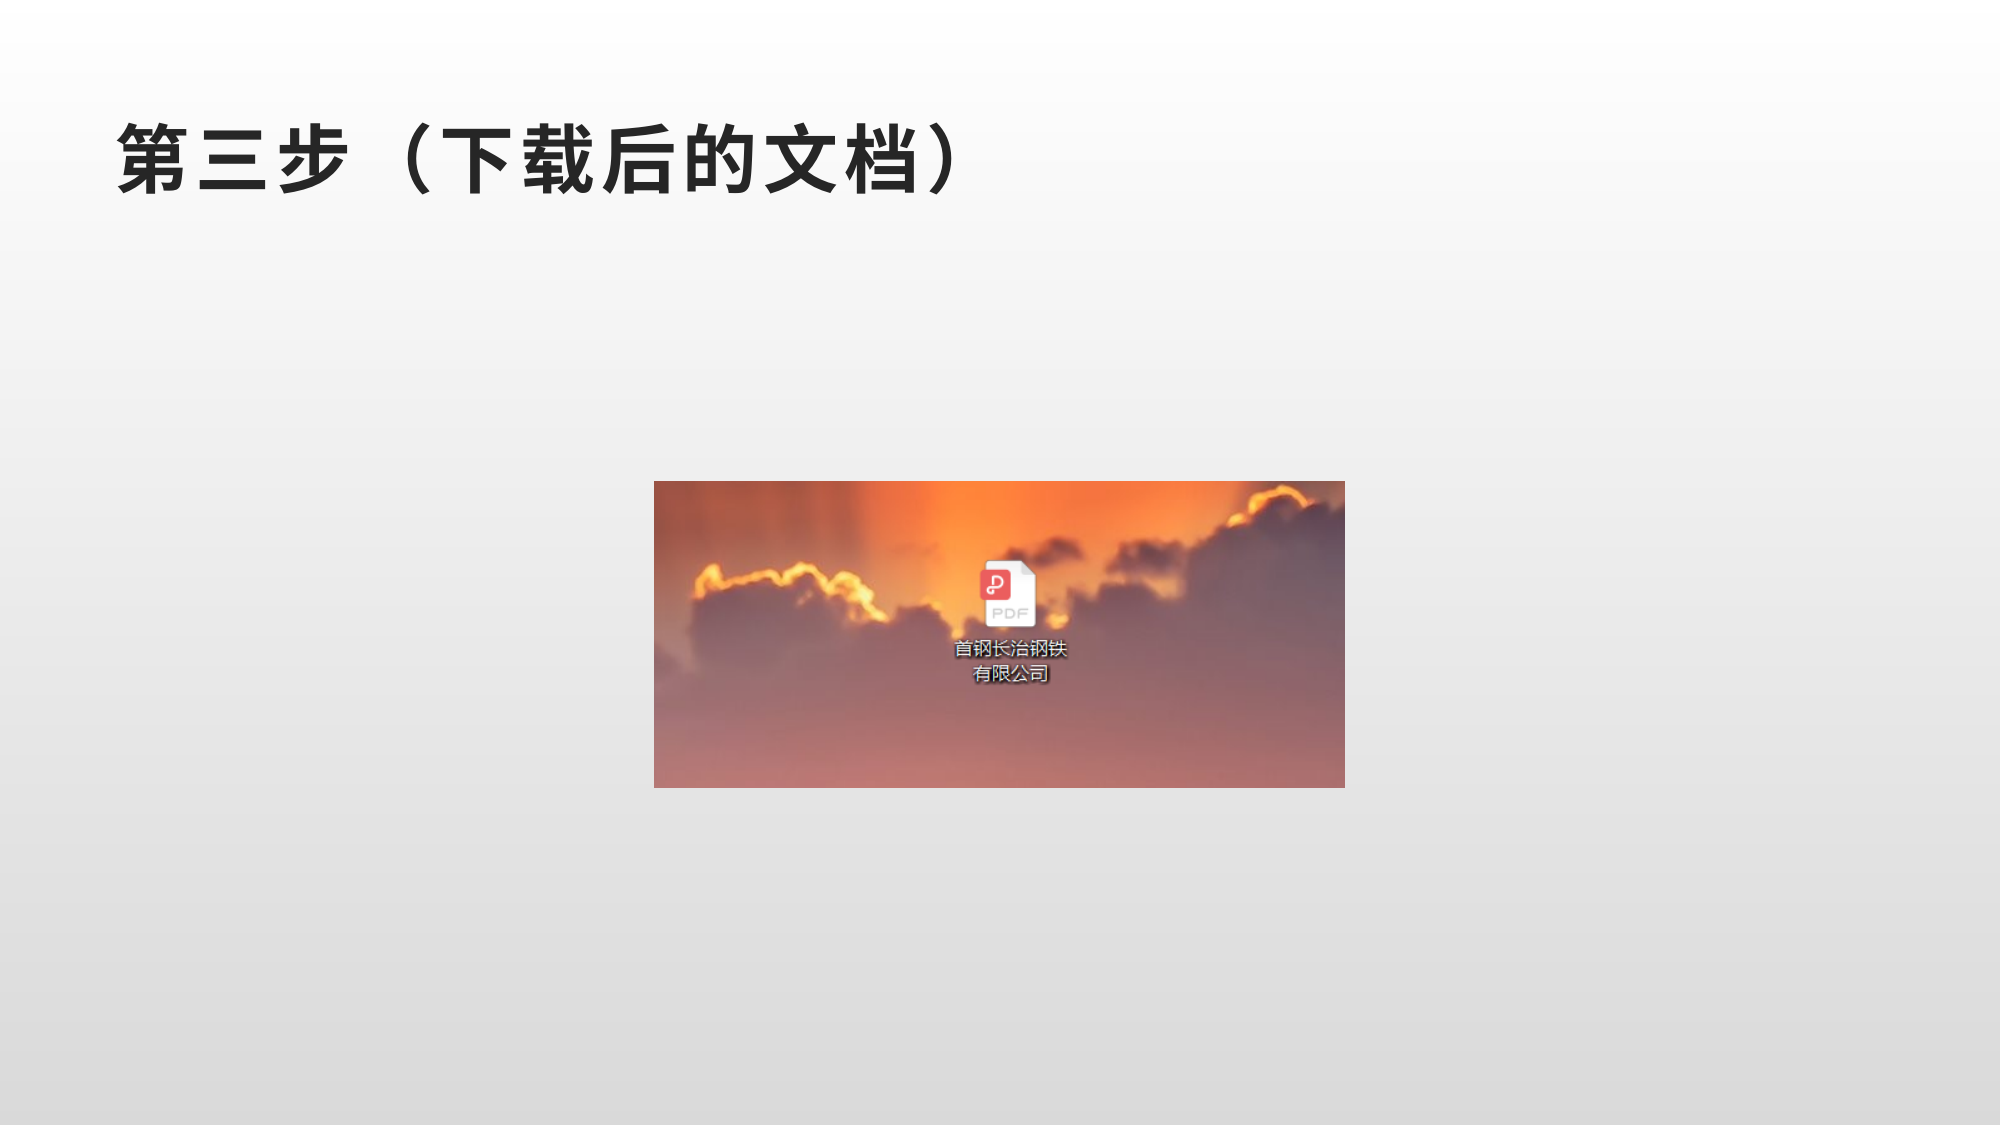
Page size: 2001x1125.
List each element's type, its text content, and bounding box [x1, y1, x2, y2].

title 第三步（下载后的文档） [99, 99, 1900, 216]
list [654, 481, 1345, 788]
